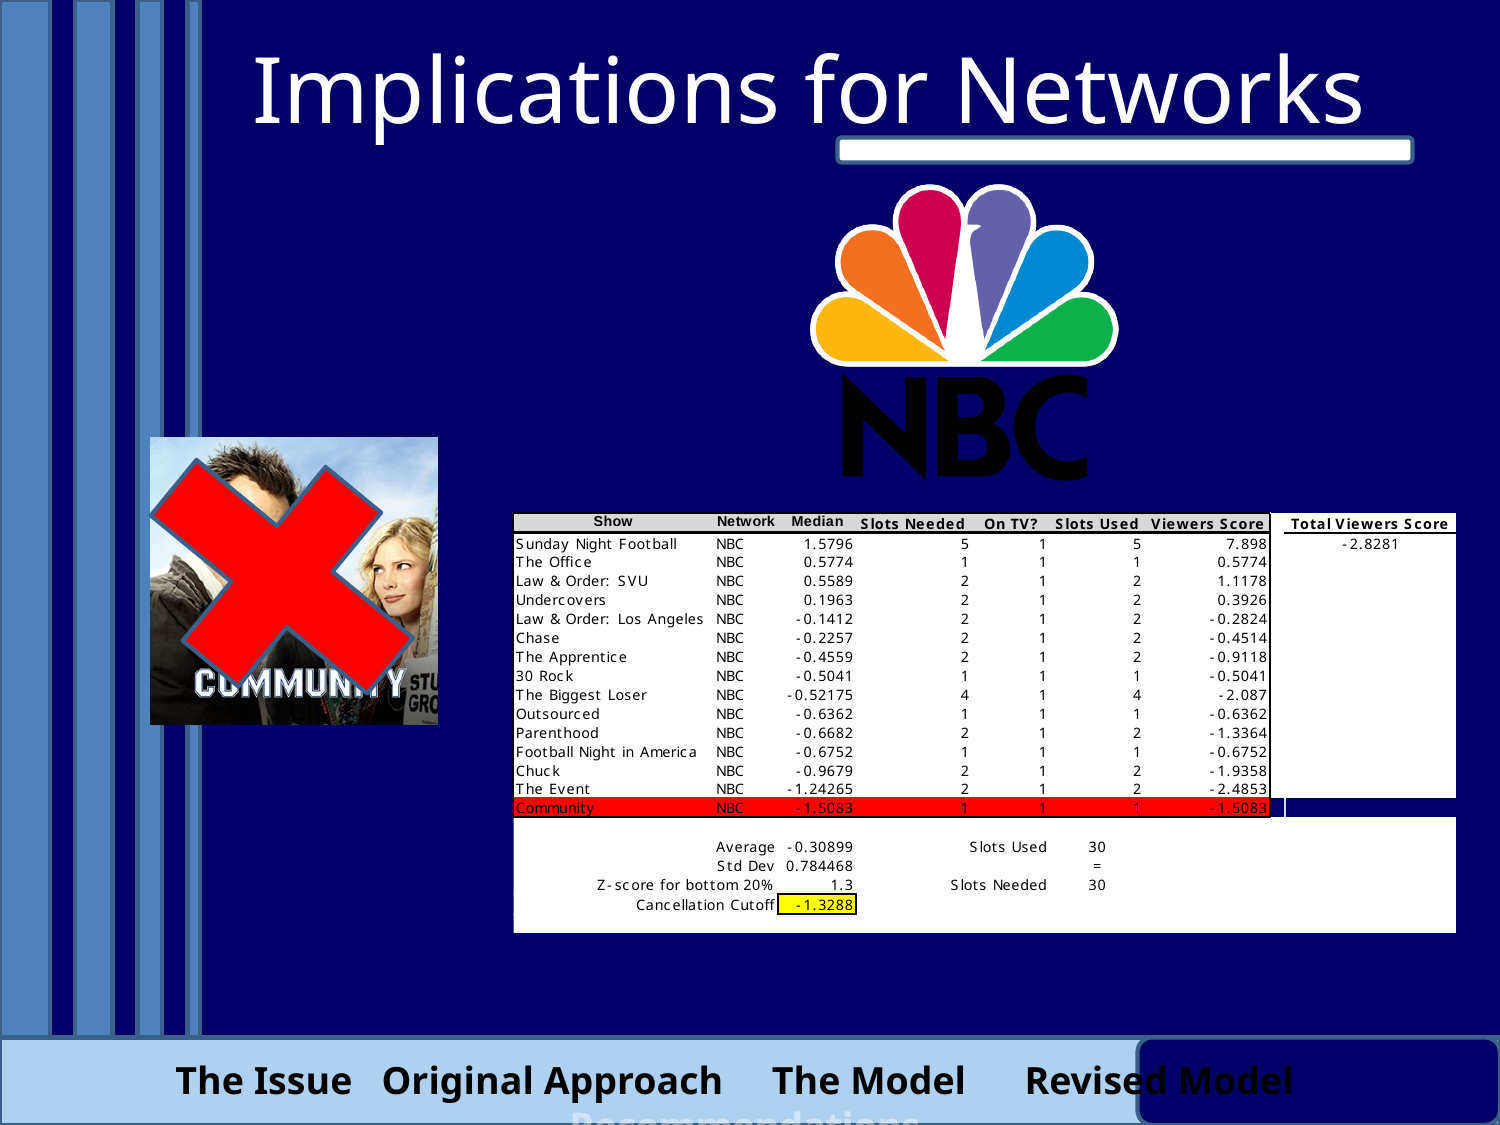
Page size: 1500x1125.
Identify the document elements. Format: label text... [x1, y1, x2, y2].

text_box [135, 0, 164, 1035]
text_box [1490, 1035, 1500, 1042]
text_box [0, 1035, 1147, 1049]
text_box [185, 0, 202, 435]
text_box The Issue Original Approach The Model Revised Model Recommendations [0, 1049, 1500, 1125]
picture [149, 437, 438, 726]
text_box [835, 135, 1415, 165]
text_box [73, 0, 115, 1035]
text_box Implications for Networks [237, 24, 1463, 150]
picture [799, 174, 1126, 490]
text_box [185, 733, 202, 1035]
text_box [0, 0, 52, 1035]
text_box [1135, 1035, 1500, 1049]
picture [512, 512, 1458, 935]
